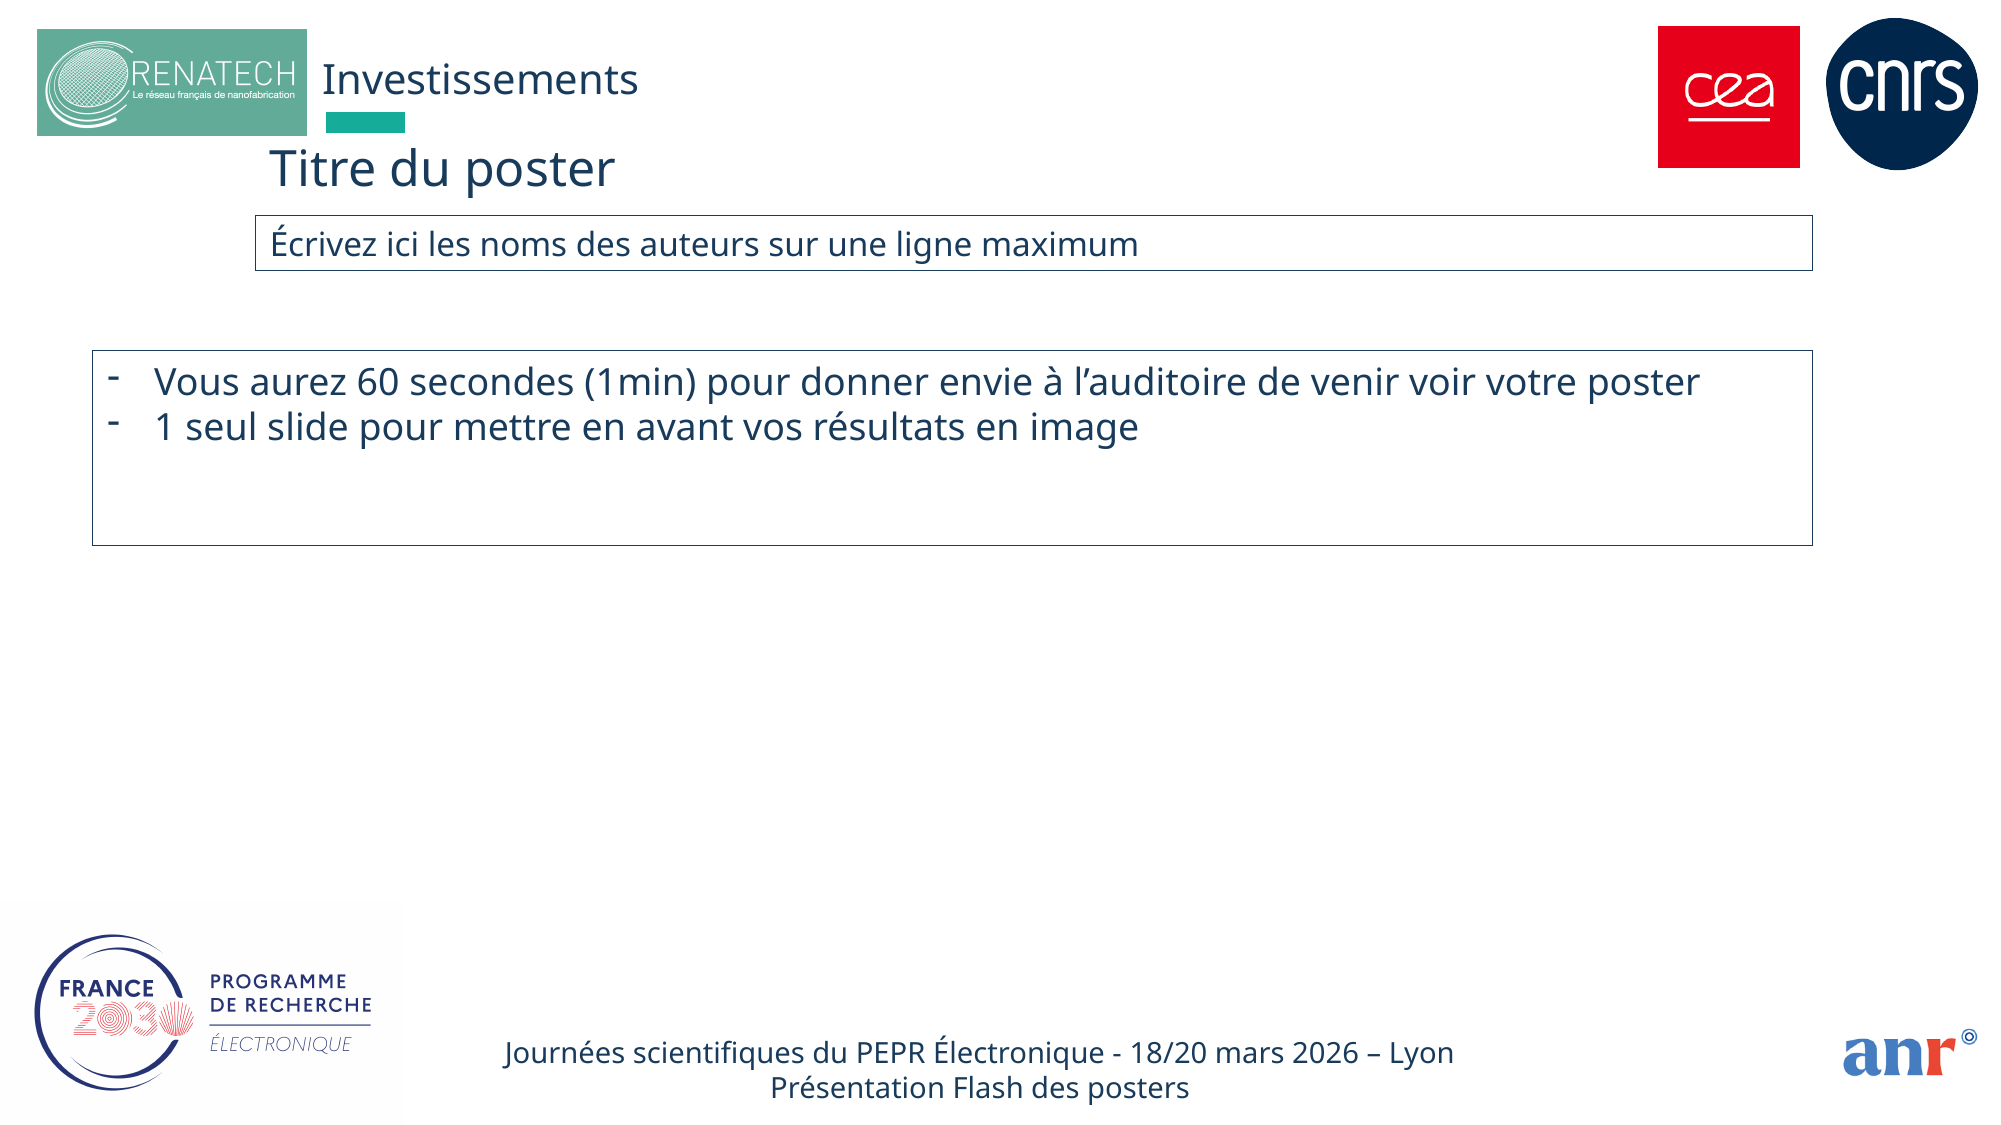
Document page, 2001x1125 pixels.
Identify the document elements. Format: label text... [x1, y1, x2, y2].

text_box Vous aurez 60 secondes (1min) pour donner envie à l’auditoire de venir voir votre poster 1 seul slide pour mettre en avant vos résultats en image [92, 350, 1813, 546]
picture [1658, 26, 1800, 168]
text_box Titre du poster [255, 135, 1315, 215]
text_box Écrivez ici les noms des auteurs sur une ligne maximum [255, 215, 1813, 271]
picture [0, 900, 405, 1125]
picture [1839, 982, 1981, 1124]
picture [1823, 16, 1981, 172]
picture [37, 29, 307, 136]
